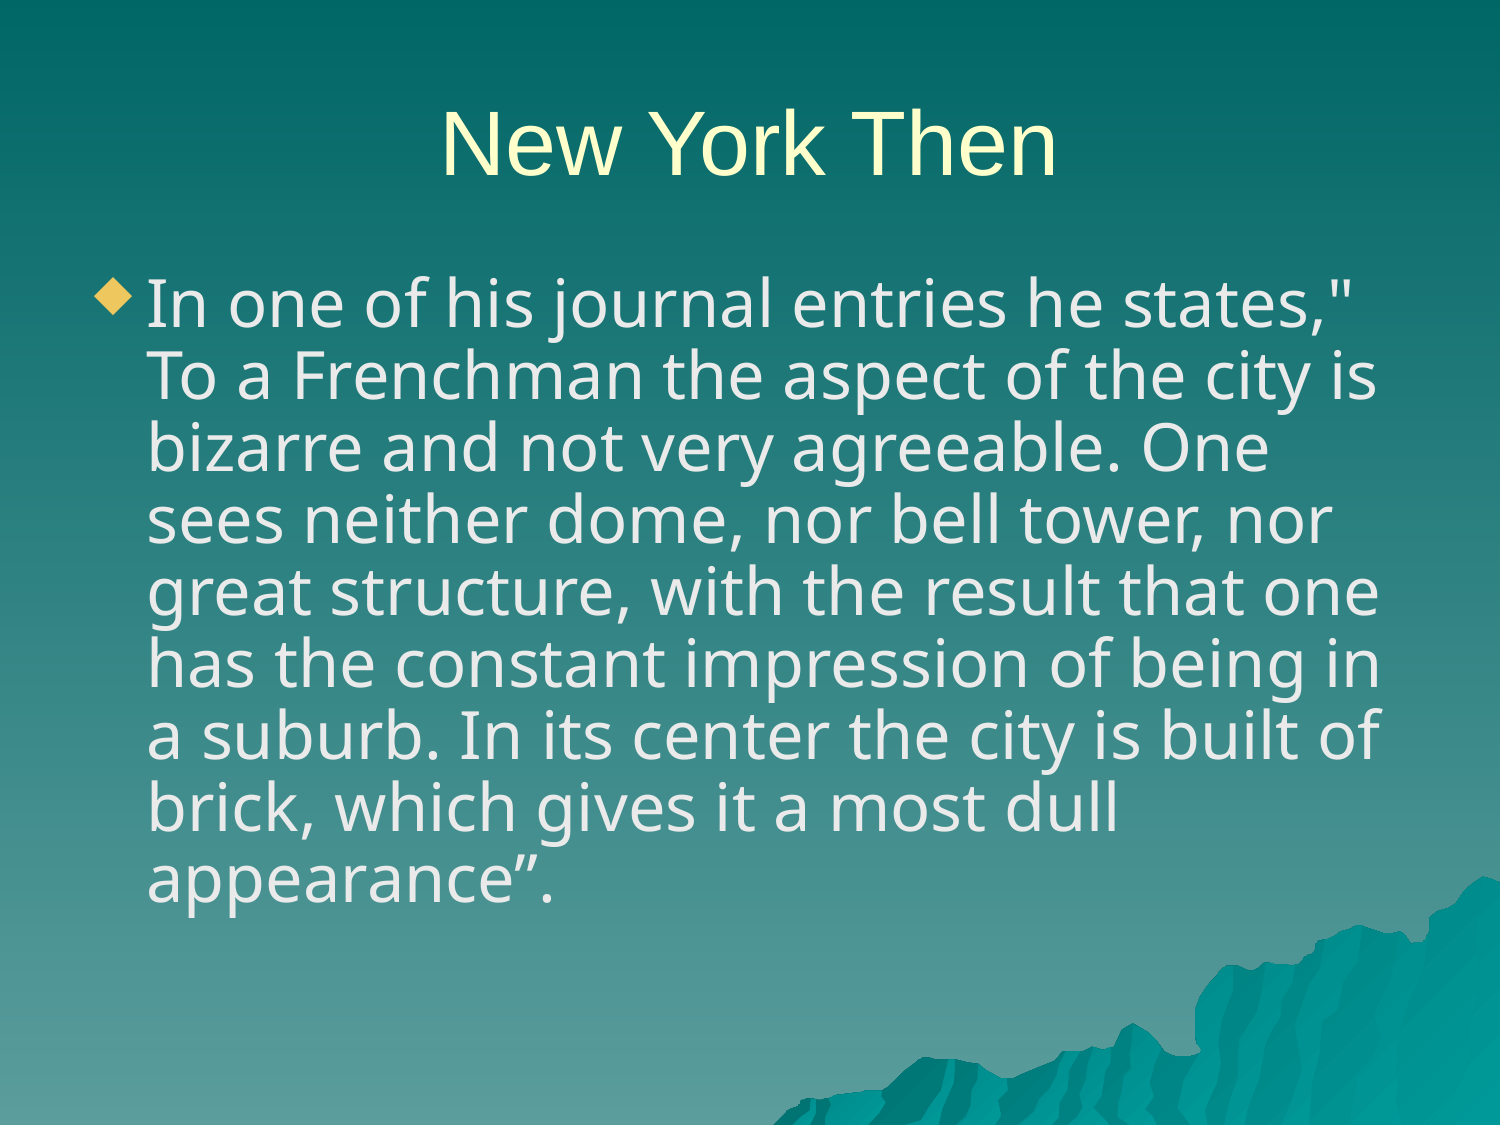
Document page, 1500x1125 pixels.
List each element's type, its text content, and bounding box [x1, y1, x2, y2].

title New York Then [74, 45, 1426, 233]
list In one of his journal entries he states," To a Frenchman the aspect of the city is bizarre and not very agreeable. One sees neither dome, nor bell tower, nor great structure, with the result that one has the constant impression of being in a suburb. In its center the city is built of brick, which gives it a most dull appearance”. [74, 262, 1426, 1006]
